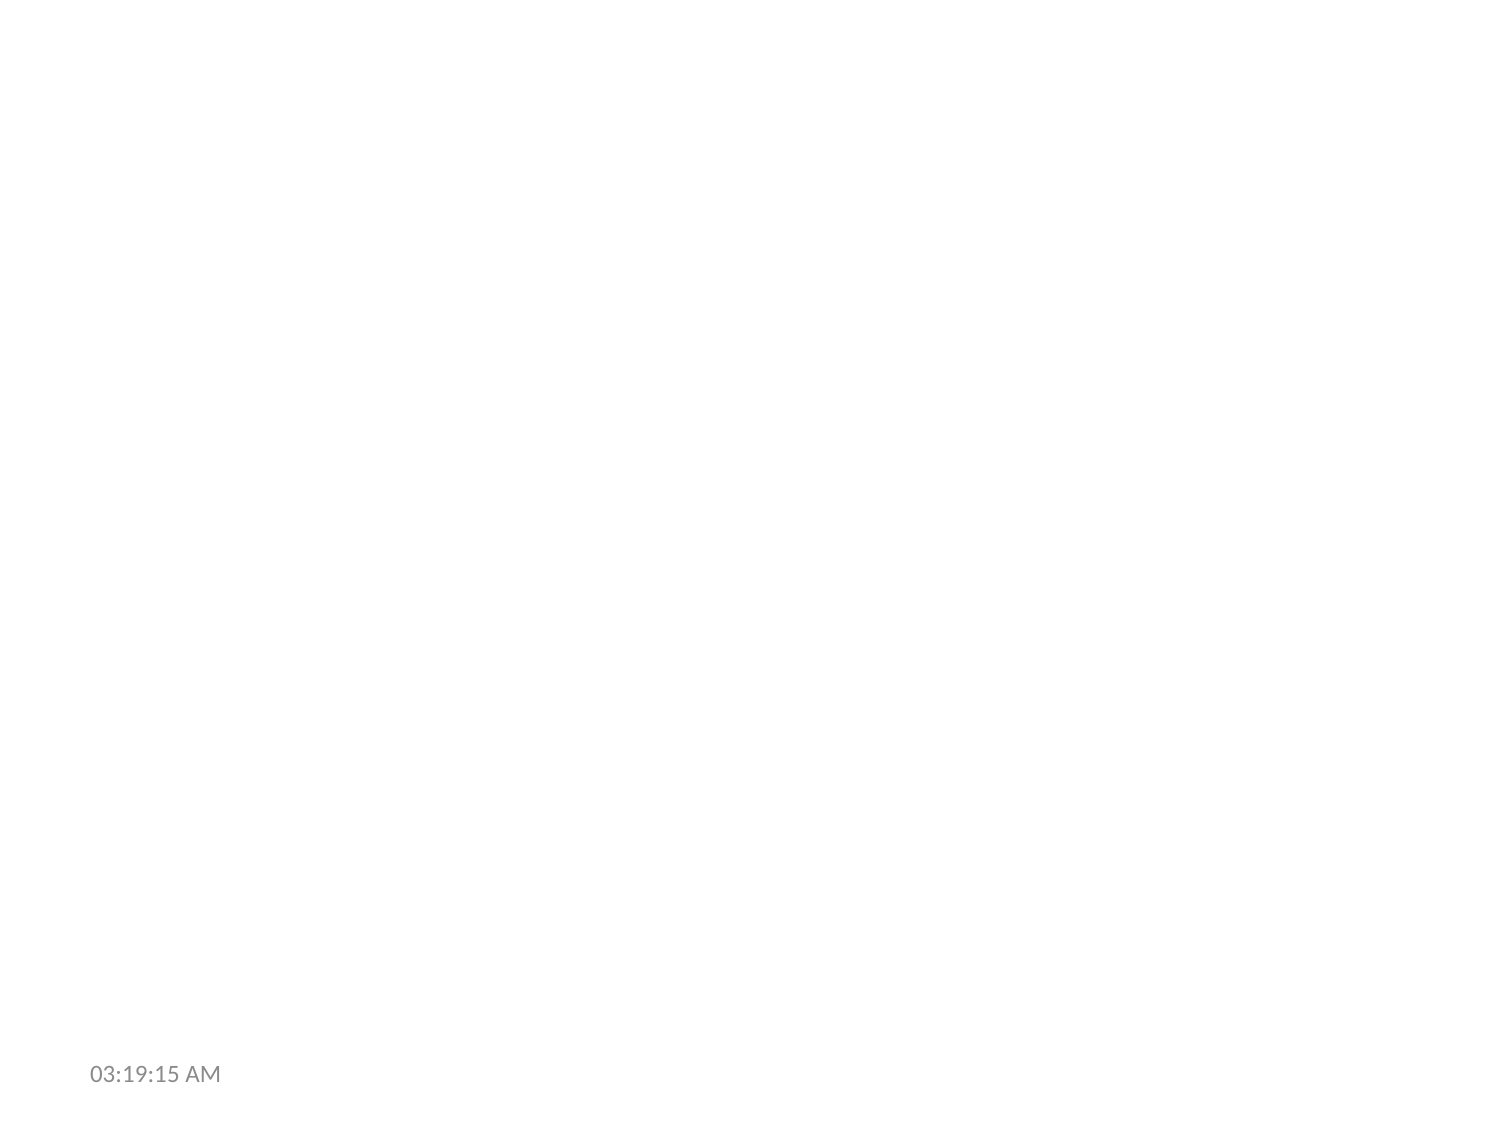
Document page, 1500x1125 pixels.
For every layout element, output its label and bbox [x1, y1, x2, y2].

slide_number [75, 1042, 425, 1103]
